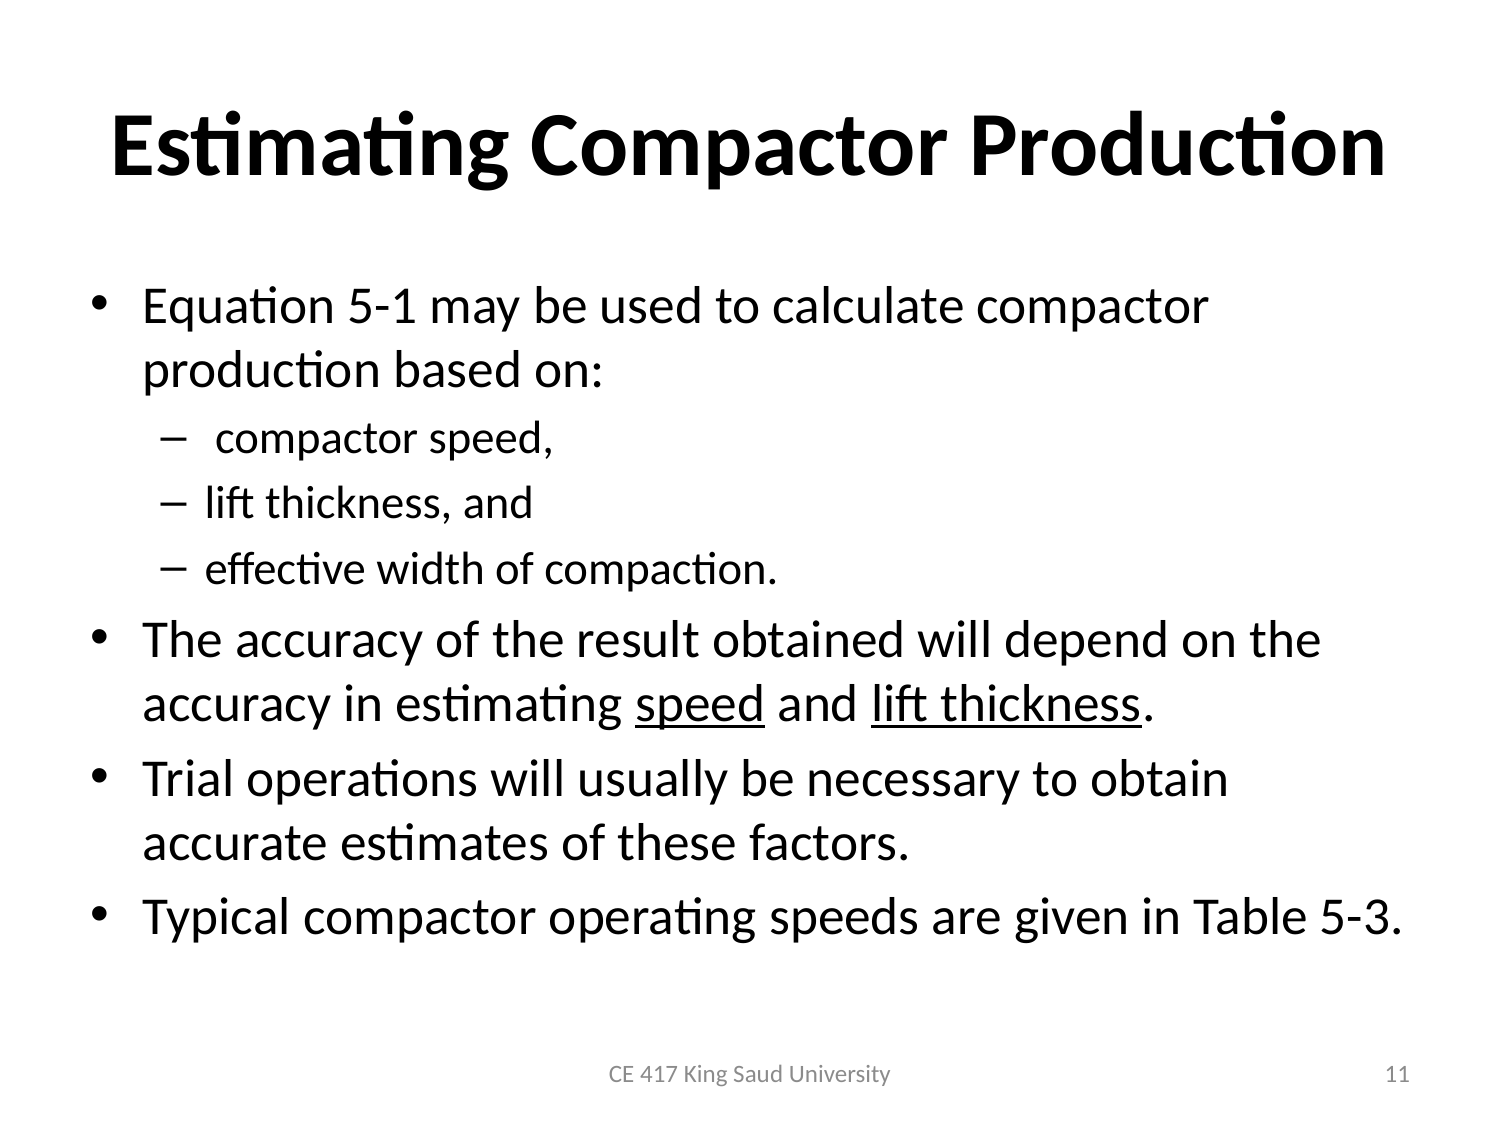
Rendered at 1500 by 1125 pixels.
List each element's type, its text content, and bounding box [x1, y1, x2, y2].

footer CE 417 King Saud University [512, 1042, 988, 1103]
list Equation 5-1 may be used to calculate compactor production based on: compactor speed, lift thickness, and effective width of compaction. The accuracy of the result obtained will depend on the accuracy in estimating speed and lift thickness. Trial operations will usually be necessary to obtain accurate estimates of these factors. Typical compactor operating speeds are given in Table 5-3. [75, 262, 1425, 1005]
slide_number 11 [1074, 1042, 1425, 1103]
title Estimating Compactor Production [75, 45, 1425, 233]
